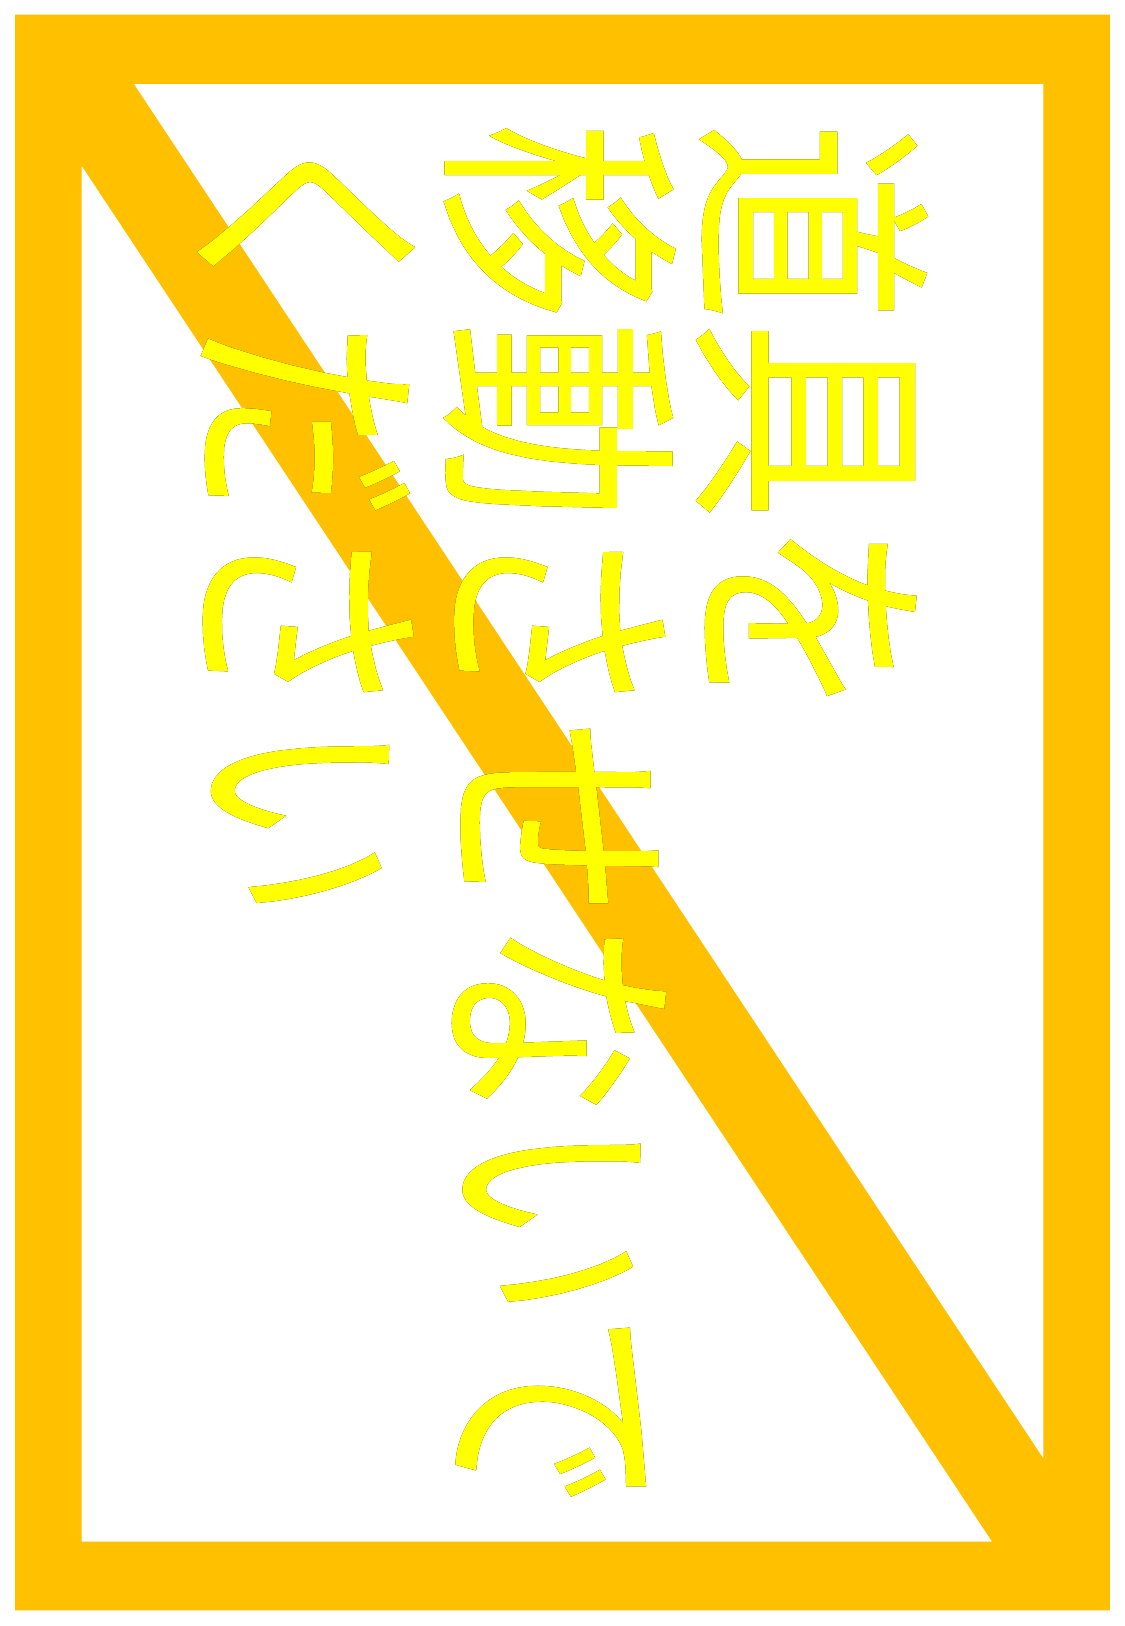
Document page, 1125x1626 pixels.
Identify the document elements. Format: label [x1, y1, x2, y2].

text_box [13, 13, 1112, 1612]
text_box [196, 127, 929, 1498]
